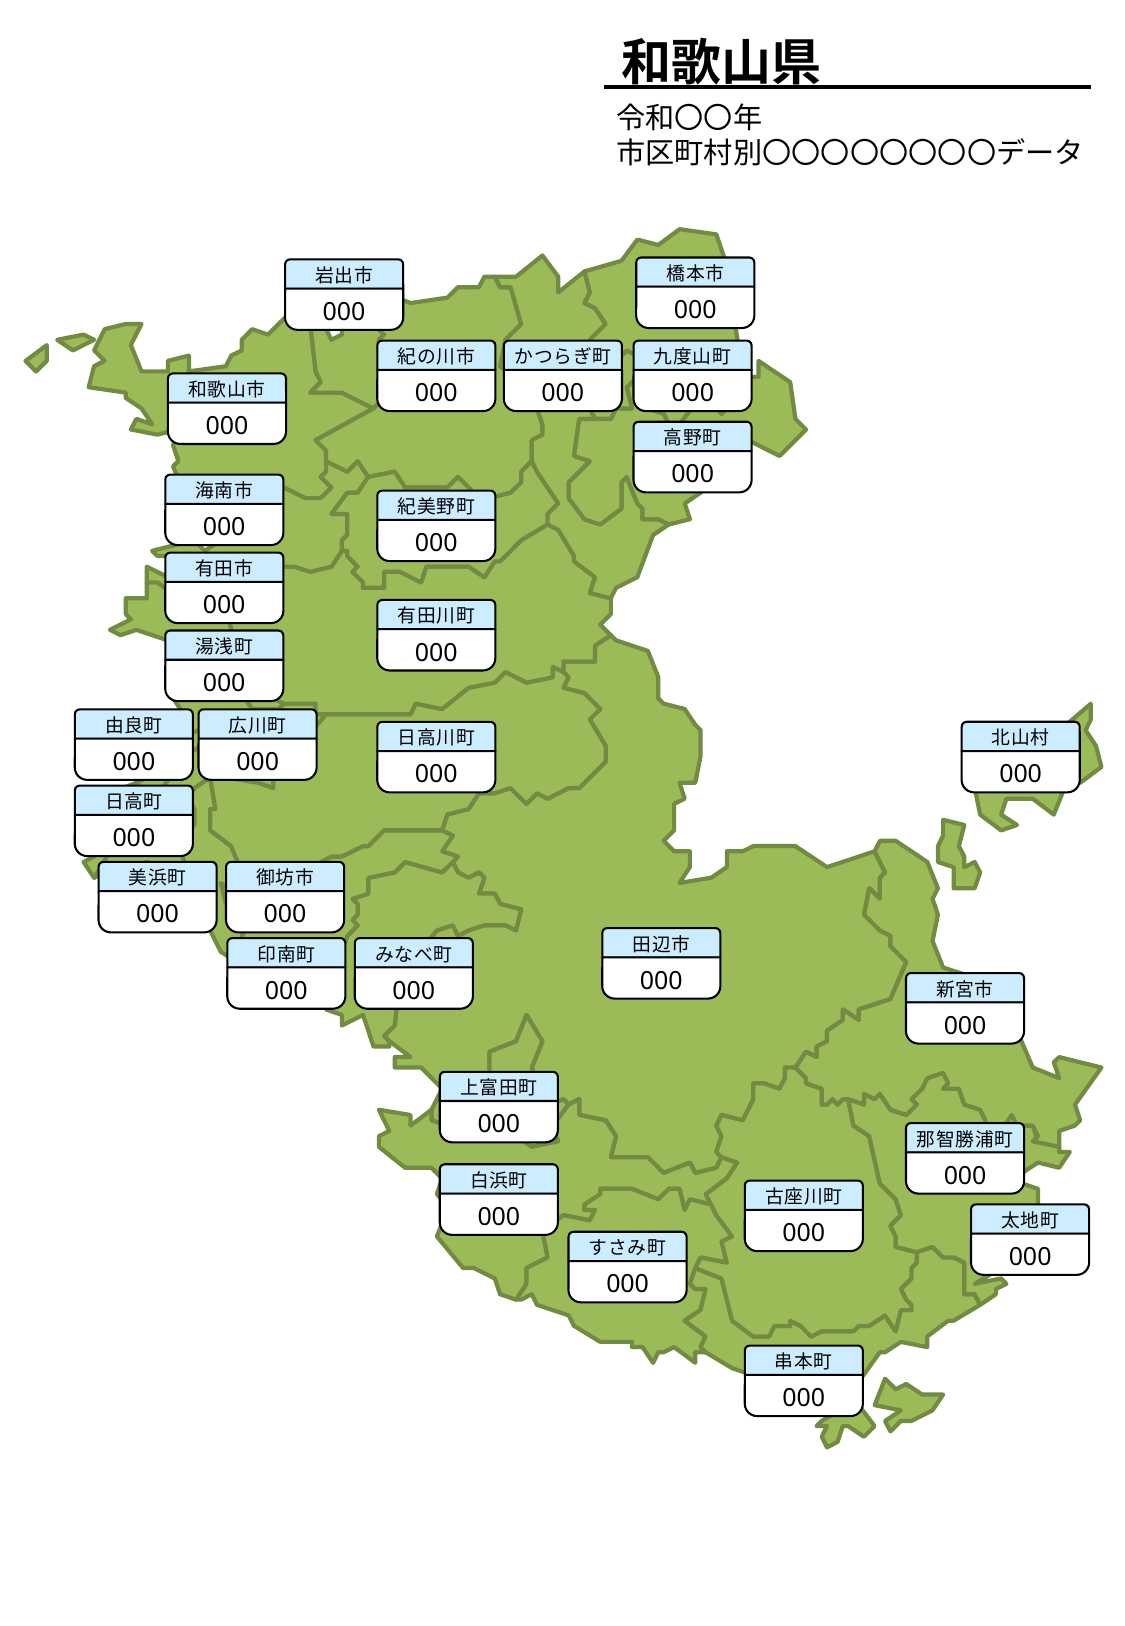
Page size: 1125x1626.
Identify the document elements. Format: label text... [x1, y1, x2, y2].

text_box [568, 1231, 687, 1303]
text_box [284, 259, 404, 331]
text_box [165, 474, 284, 546]
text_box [602, 927, 721, 999]
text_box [377, 599, 496, 671]
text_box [167, 373, 287, 445]
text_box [905, 1122, 1025, 1194]
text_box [439, 1164, 559, 1236]
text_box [377, 490, 496, 562]
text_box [377, 721, 496, 793]
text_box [970, 1204, 1090, 1276]
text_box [744, 1345, 864, 1417]
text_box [25, 228, 1102, 1448]
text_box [961, 721, 1080, 793]
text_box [633, 340, 752, 412]
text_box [98, 861, 217, 933]
text_box 令和〇〇年 市区町村別〇〇〇〇〇〇〇〇データ [601, 91, 1100, 177]
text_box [905, 972, 1025, 1044]
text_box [227, 938, 346, 1009]
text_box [744, 1180, 864, 1252]
text_box 和歌山県 [606, 22, 837, 85]
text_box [165, 552, 284, 624]
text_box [165, 630, 284, 702]
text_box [635, 257, 755, 329]
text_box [439, 1071, 559, 1143]
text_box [503, 340, 623, 412]
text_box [377, 340, 496, 412]
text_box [354, 937, 474, 1009]
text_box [74, 785, 194, 857]
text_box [198, 709, 317, 781]
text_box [225, 861, 345, 933]
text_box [633, 421, 752, 493]
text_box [74, 709, 194, 781]
